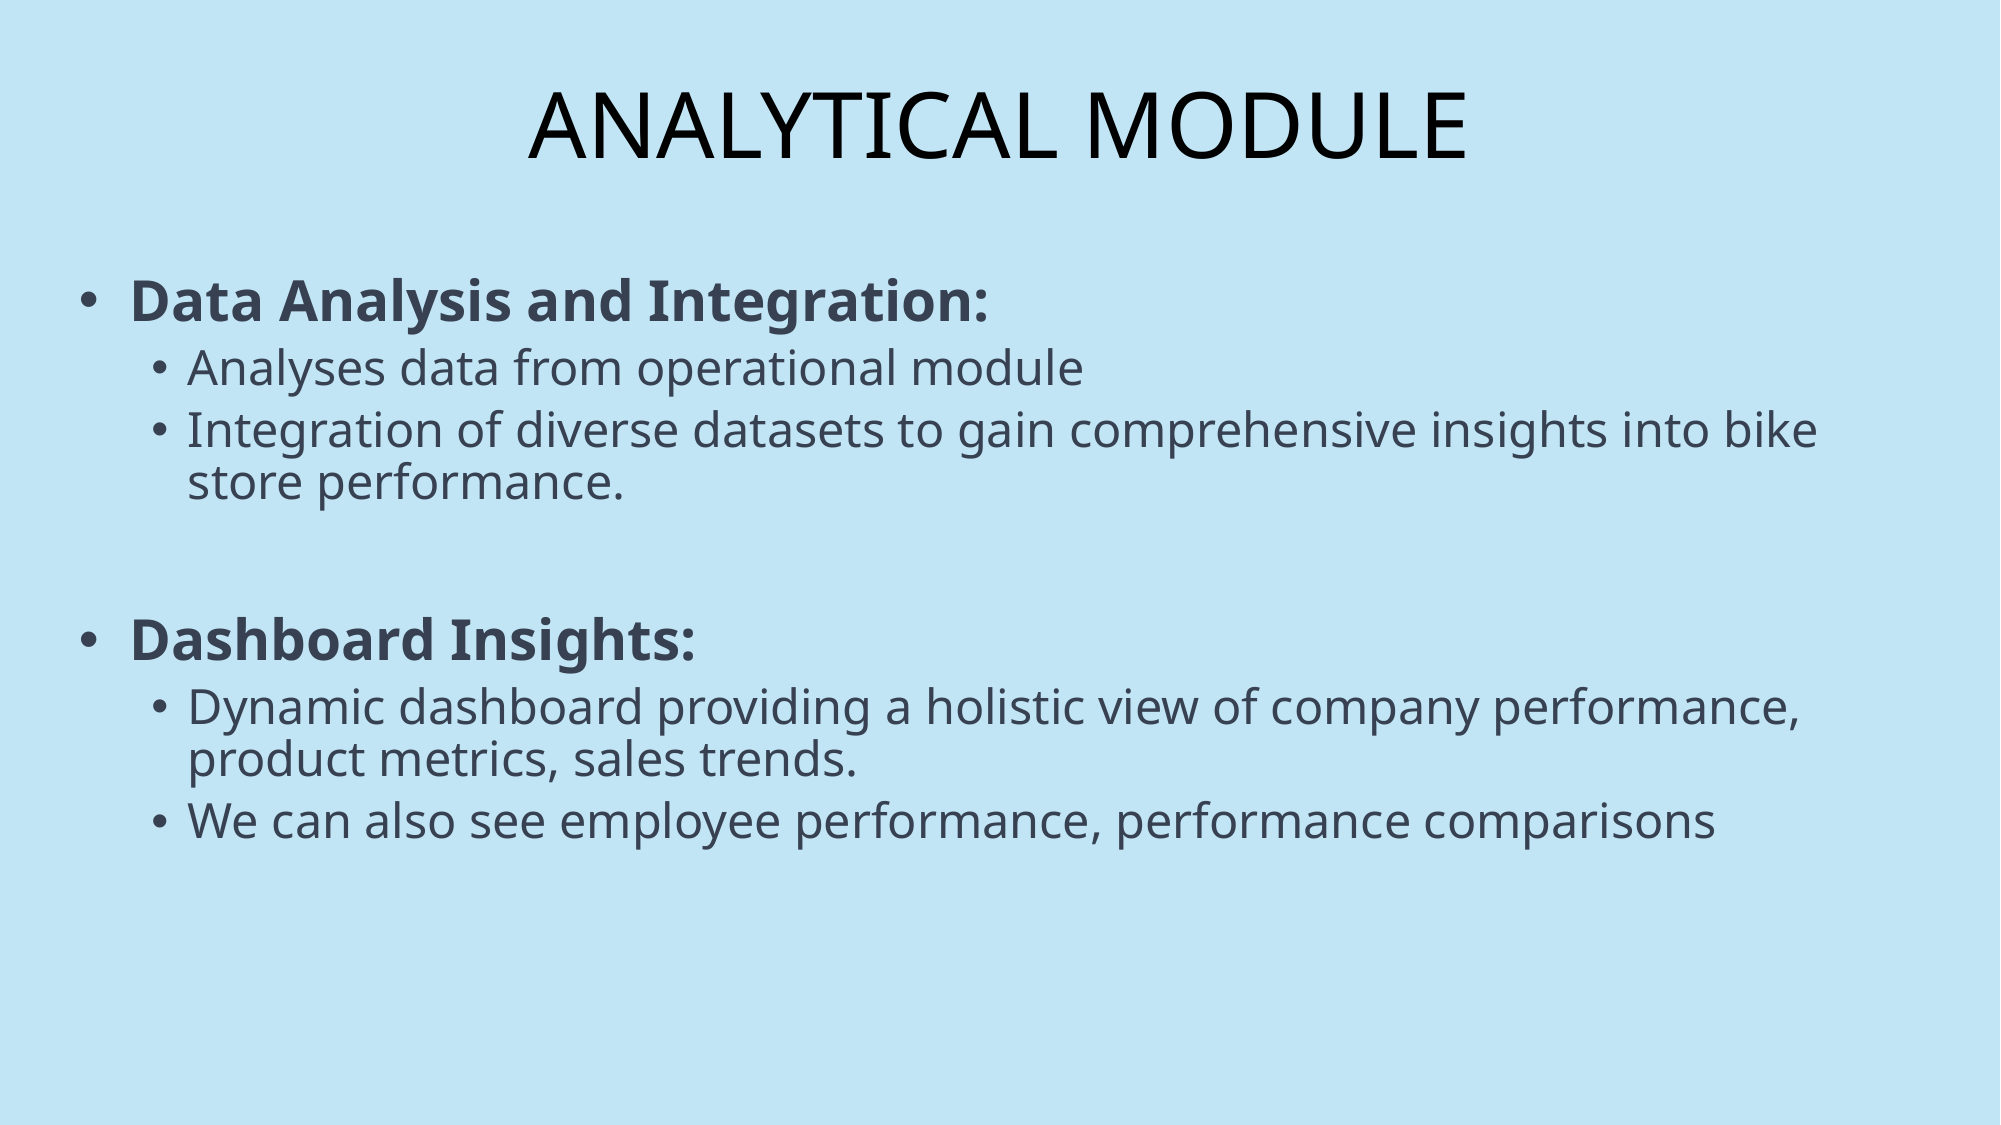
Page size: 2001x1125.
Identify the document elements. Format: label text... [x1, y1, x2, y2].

title ANALYTICAL MODULE [137, 20, 1863, 238]
list Data Analysis and Integration: Analyses data from operational module Integration of diverse datasets to gain comprehensive insights into bike store performance. Dashboard Insights: Dynamic dashboard providing a holistic view of company performance, product metrics, sales trends. We can also see employee performance, performance comparisons [63, 264, 1937, 861]
